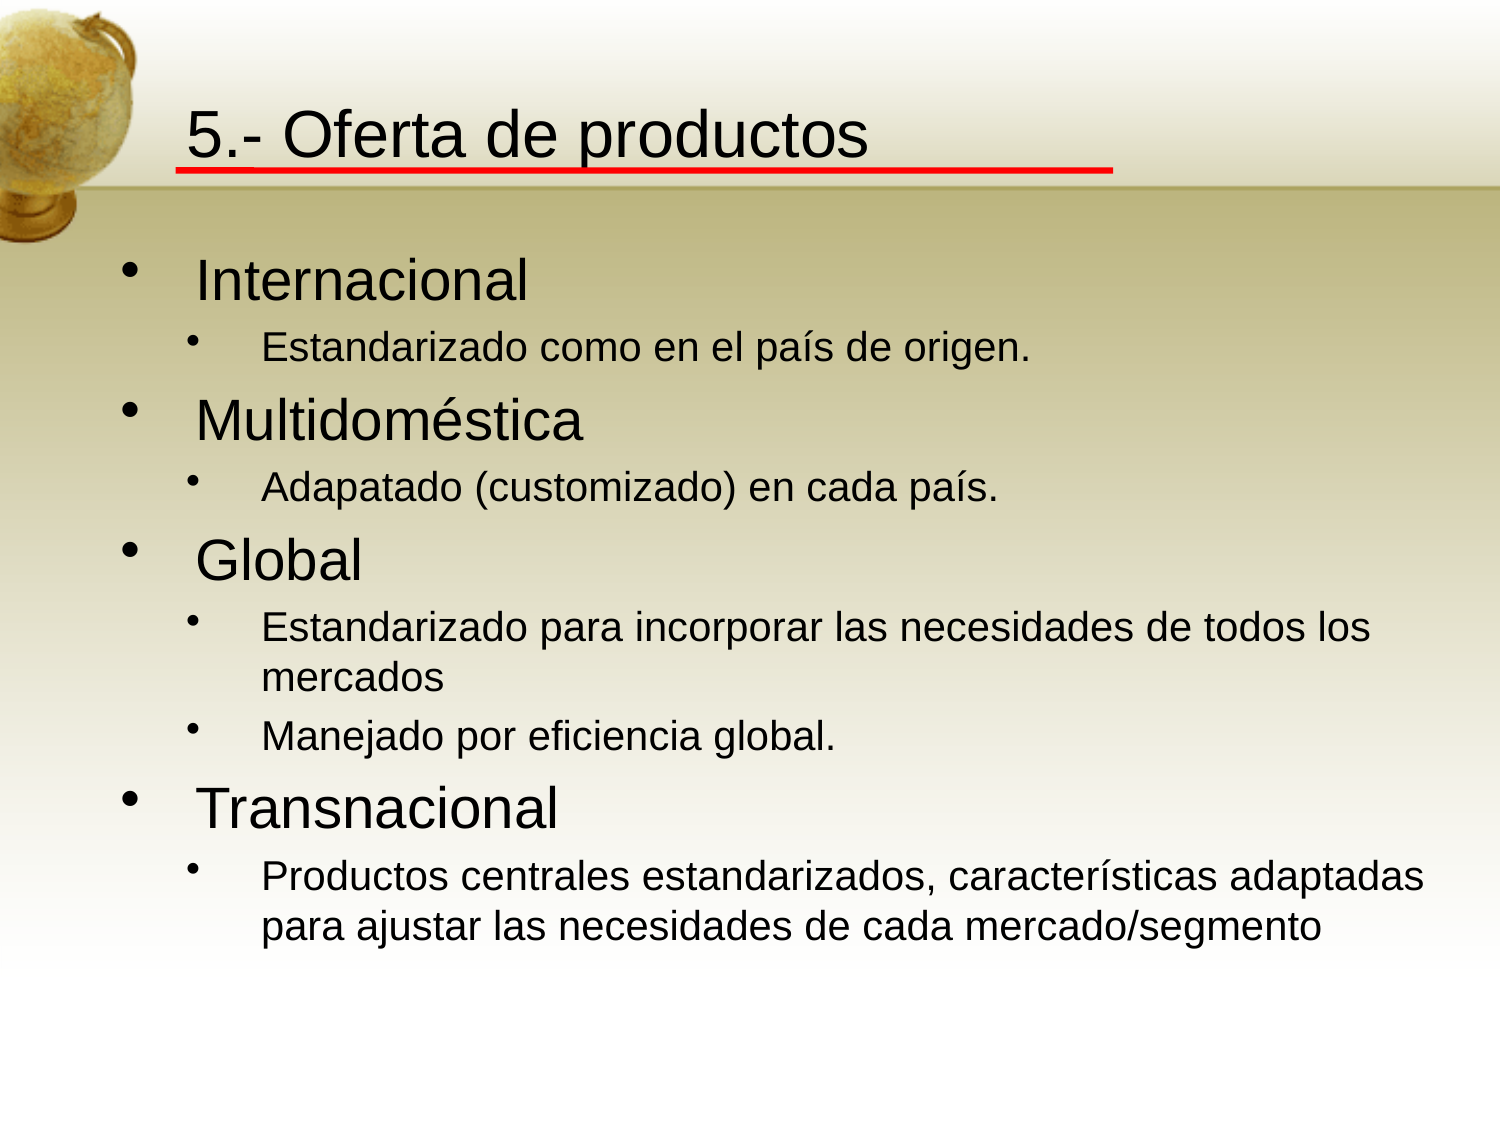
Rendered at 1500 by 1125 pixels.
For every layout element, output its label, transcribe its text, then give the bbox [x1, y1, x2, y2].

title 5.- Oferta de productos [170, 36, 1436, 179]
picture [0, 0, 1500, 1125]
list Internacional Estandarizado como en el país de origen. Multidoméstica Adapatado (customizado) en cada país. Global Estandarizado para incorporar las necesidades de todos los mercados Manejado por eficiencia global. Transnacional Productos centrales estandarizados, características adaptadas para ajustar las necesidades de cada mercado/segmento [105, 234, 1454, 1091]
